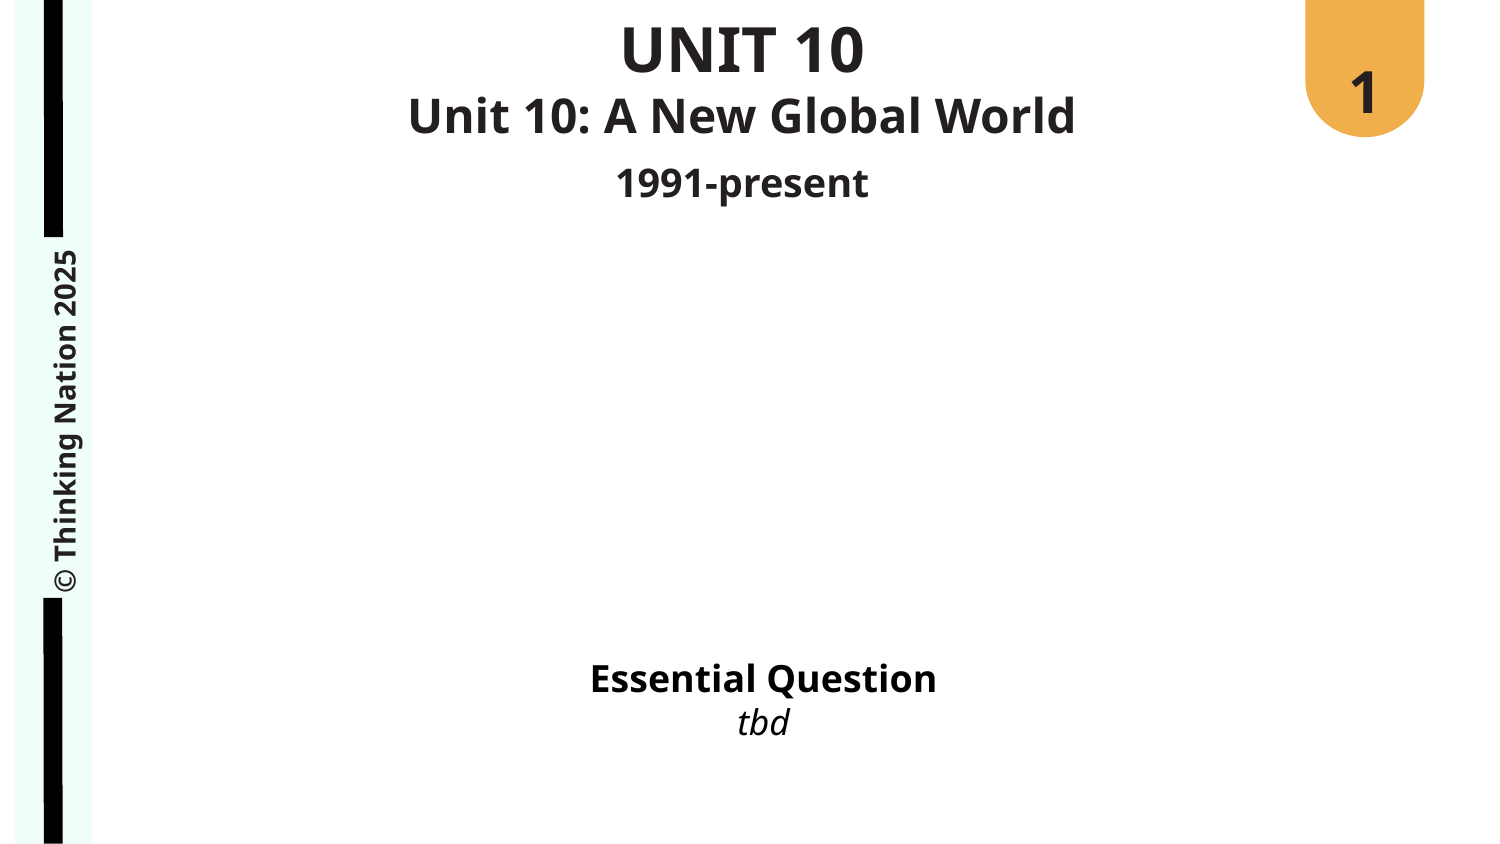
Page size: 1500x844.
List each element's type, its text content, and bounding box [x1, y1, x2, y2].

text_box UNIT 10 Unit 10: A New Global World [231, 10, 1254, 218]
text_box Essential Question tbd [160, 655, 1367, 806]
text_box 1991-present [467, 139, 1017, 206]
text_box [1300, 0, 1430, 138]
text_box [14, 0, 93, 844]
